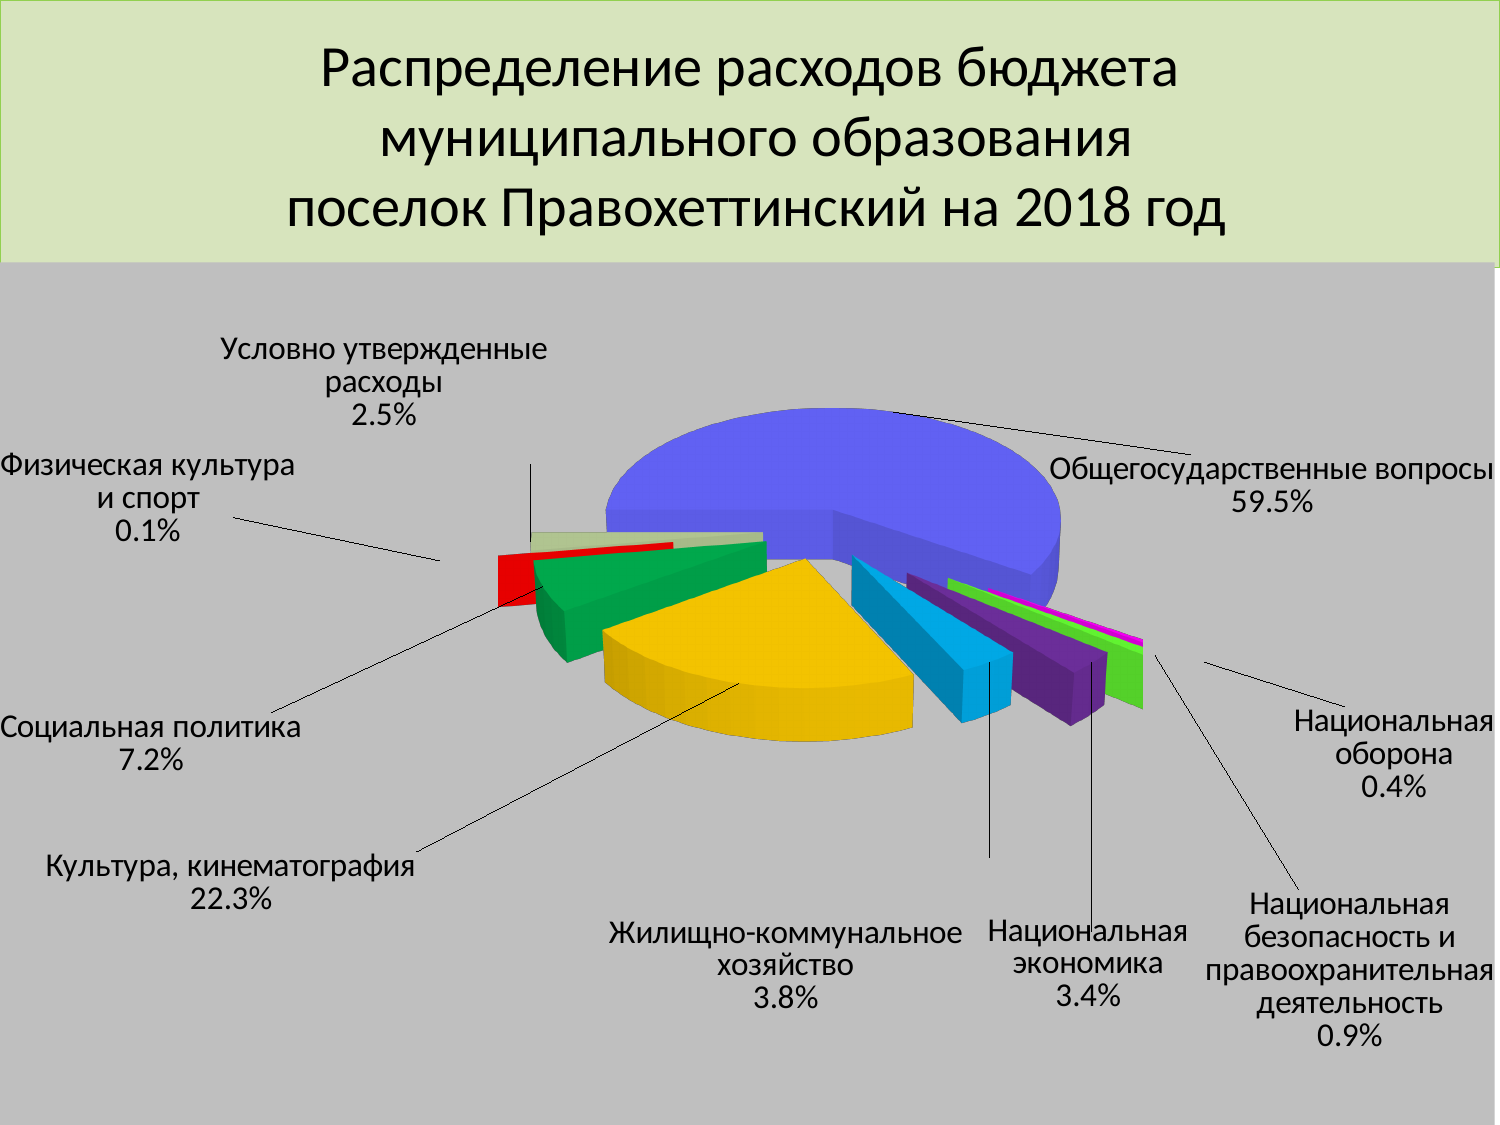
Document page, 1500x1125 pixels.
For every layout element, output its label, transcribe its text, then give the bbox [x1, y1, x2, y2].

title Распределение расходов бюджета муниципального образования поселок Правохеттинский на 2018 год [0, 0, 1500, 262]
chart [0, 262, 1500, 1125]
